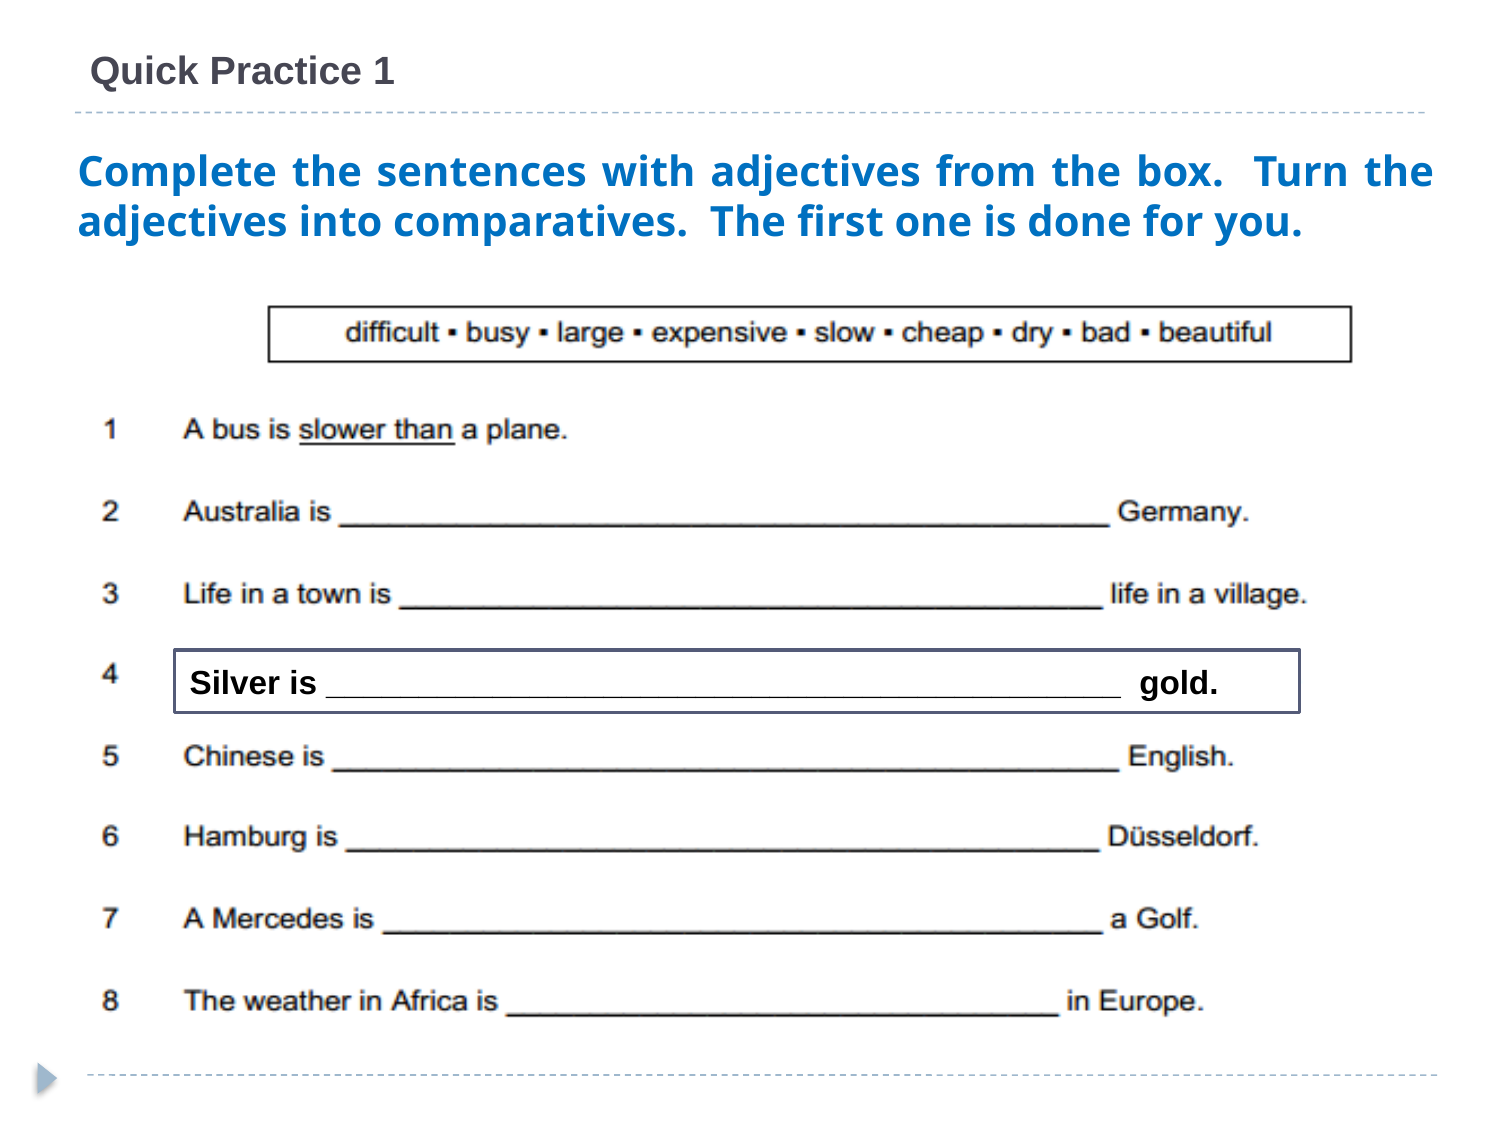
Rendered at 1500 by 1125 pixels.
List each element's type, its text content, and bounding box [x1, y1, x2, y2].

text_box Complete the sentences with adjectives from the box. Turn the adjectives into comparatives. The first one is done for you. [62, 137, 1450, 253]
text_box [99, 262, 1426, 1071]
title Quick Practice 1 [75, 37, 1425, 100]
